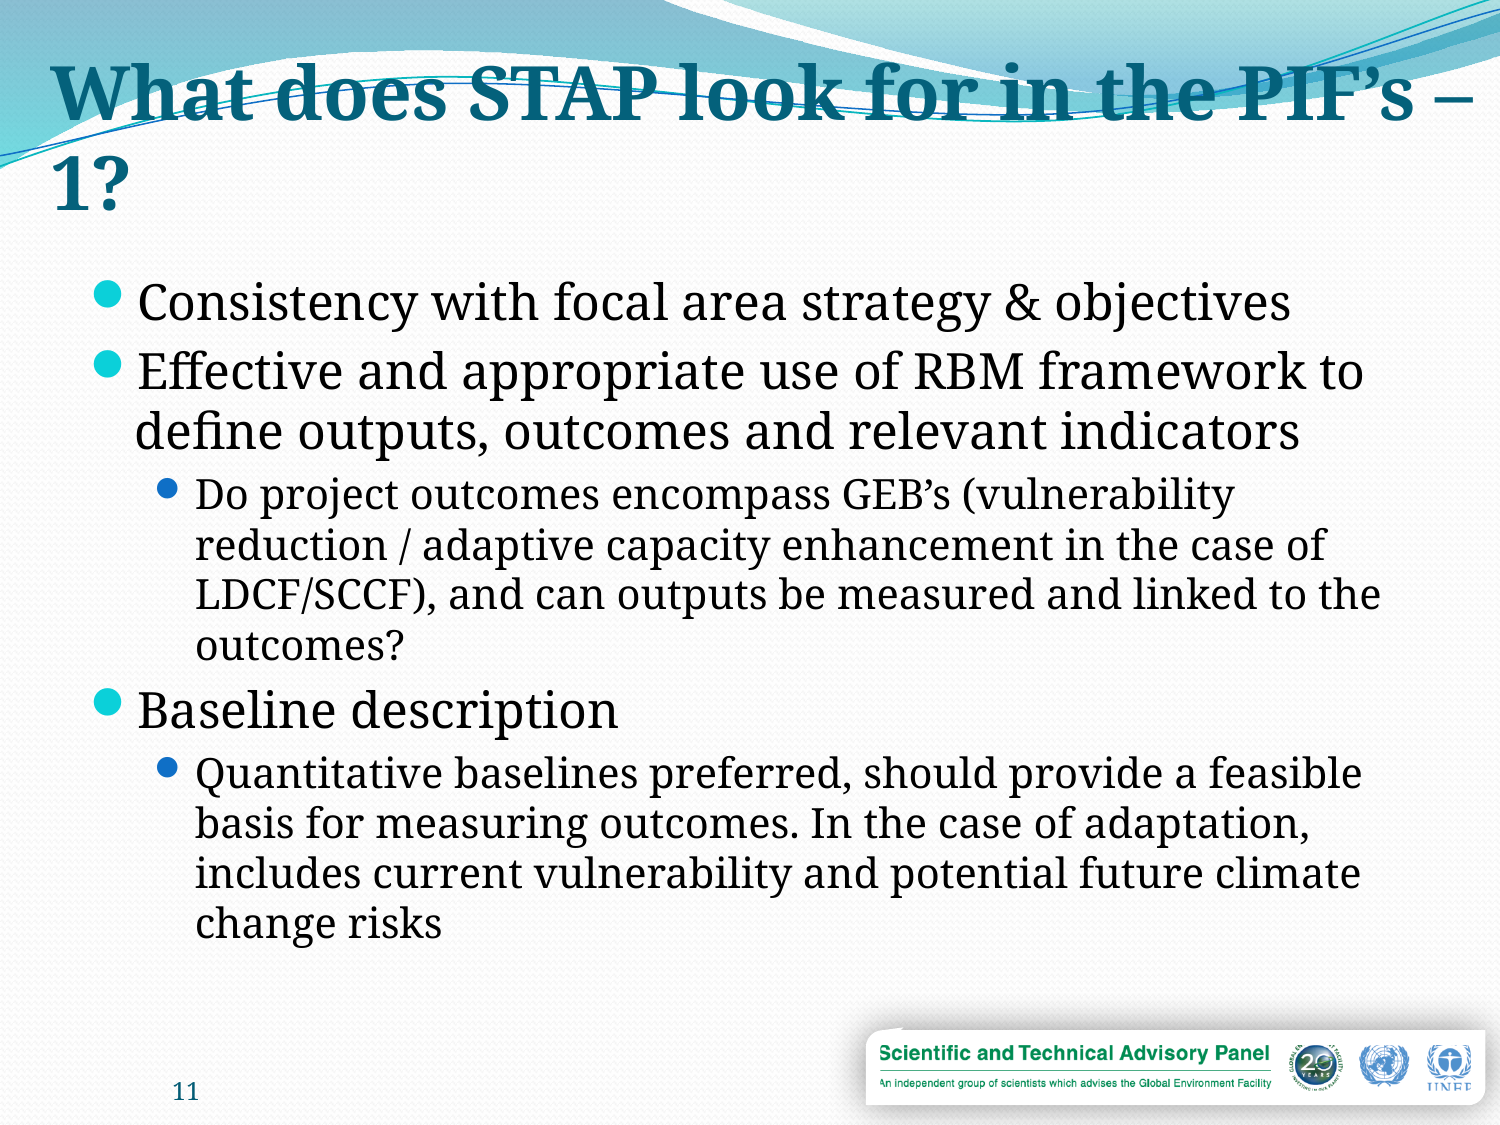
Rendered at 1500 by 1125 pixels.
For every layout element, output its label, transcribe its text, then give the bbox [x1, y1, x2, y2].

list Consistency with focal area strategy & objectives Effective and appropriate use of RBM framework to define outputs, outcomes and relevant indicators Do project outcomes encompass GEB’s (vulnerability reduction / adaptive capacity enhancement in the case of LDCF/SCCF), and can outputs be measured and linked to the outcomes? Baseline description Quantitative baselines preferred, should provide a feasible basis for measuring outcomes. In the case of adaptation, includes current vulnerability and potential future climate change risks [75, 262, 1425, 983]
slide_number 11 [75, 1050, 200, 1110]
title What does STAP look for in the PIF’s – 1? [50, 37, 1475, 225]
picture [872, 1037, 1479, 1099]
